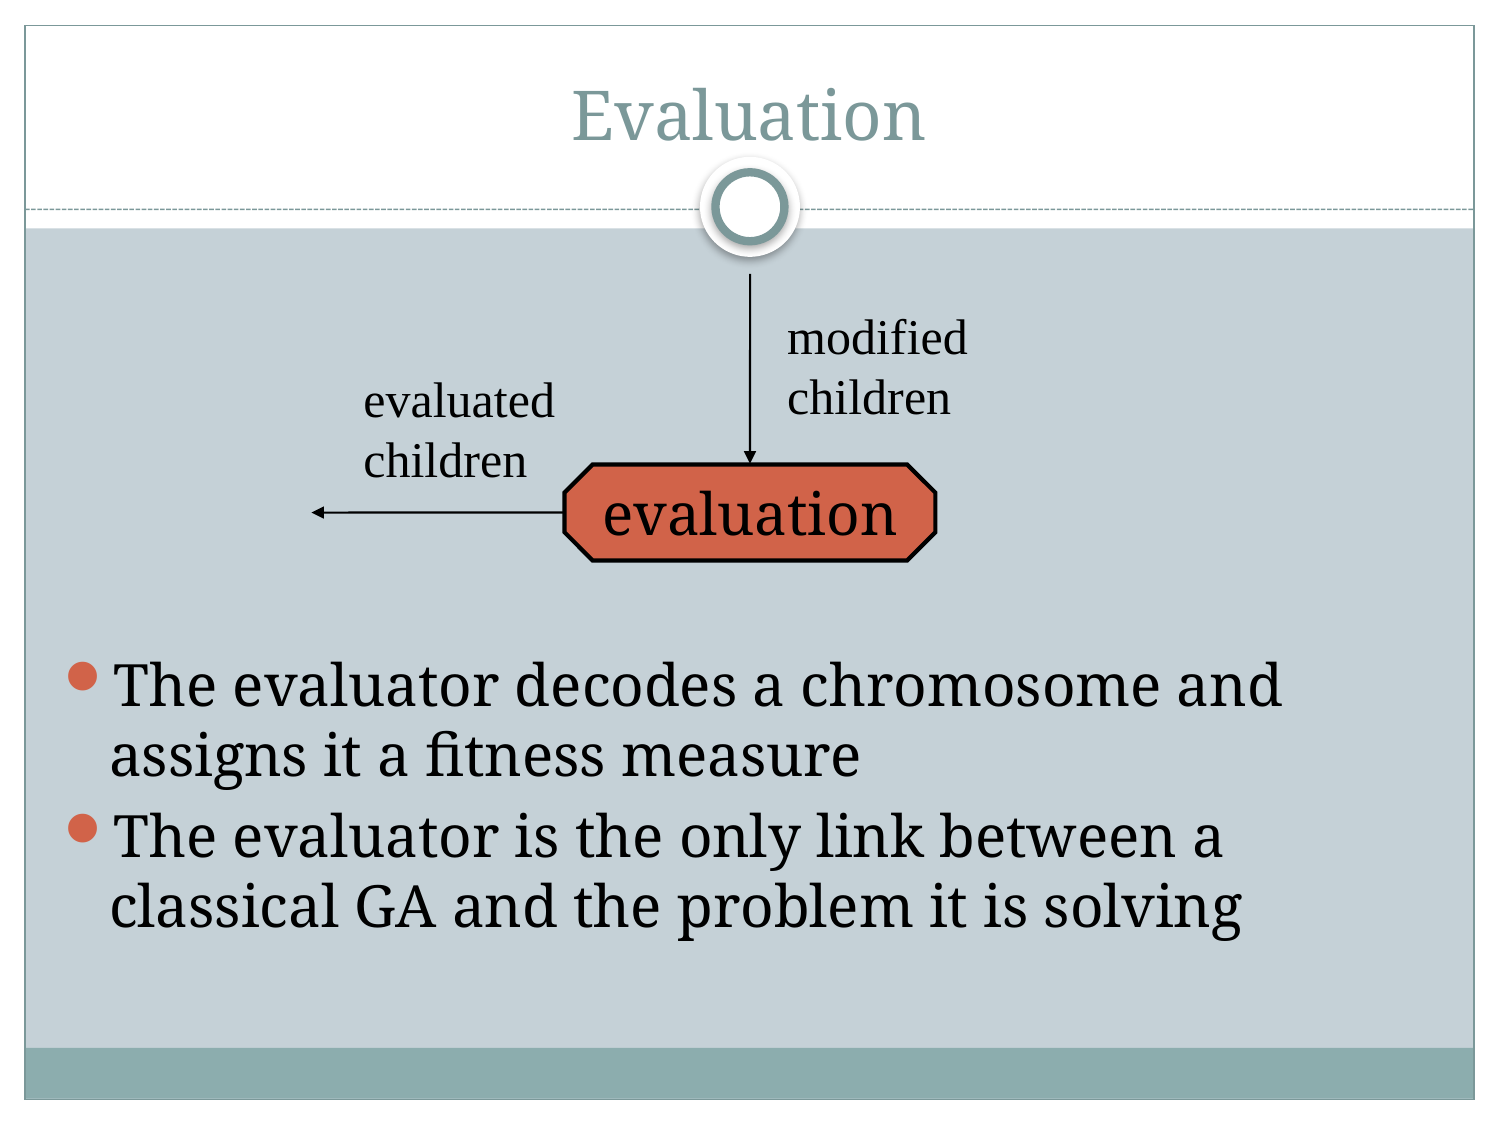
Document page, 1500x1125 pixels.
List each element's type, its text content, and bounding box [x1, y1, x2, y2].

text_box evaluation [564, 464, 936, 561]
text_box [311, 506, 564, 519]
text_box [743, 273, 757, 464]
list The evaluator decodes a chromosome and assigns it a fitness measure The evaluator is the only link between a classical GA and the problem it is solving [49, 249, 1450, 1005]
title Evaluation [49, 37, 1450, 162]
text_box evaluated children [348, 360, 571, 495]
text_box modified children [772, 297, 983, 433]
